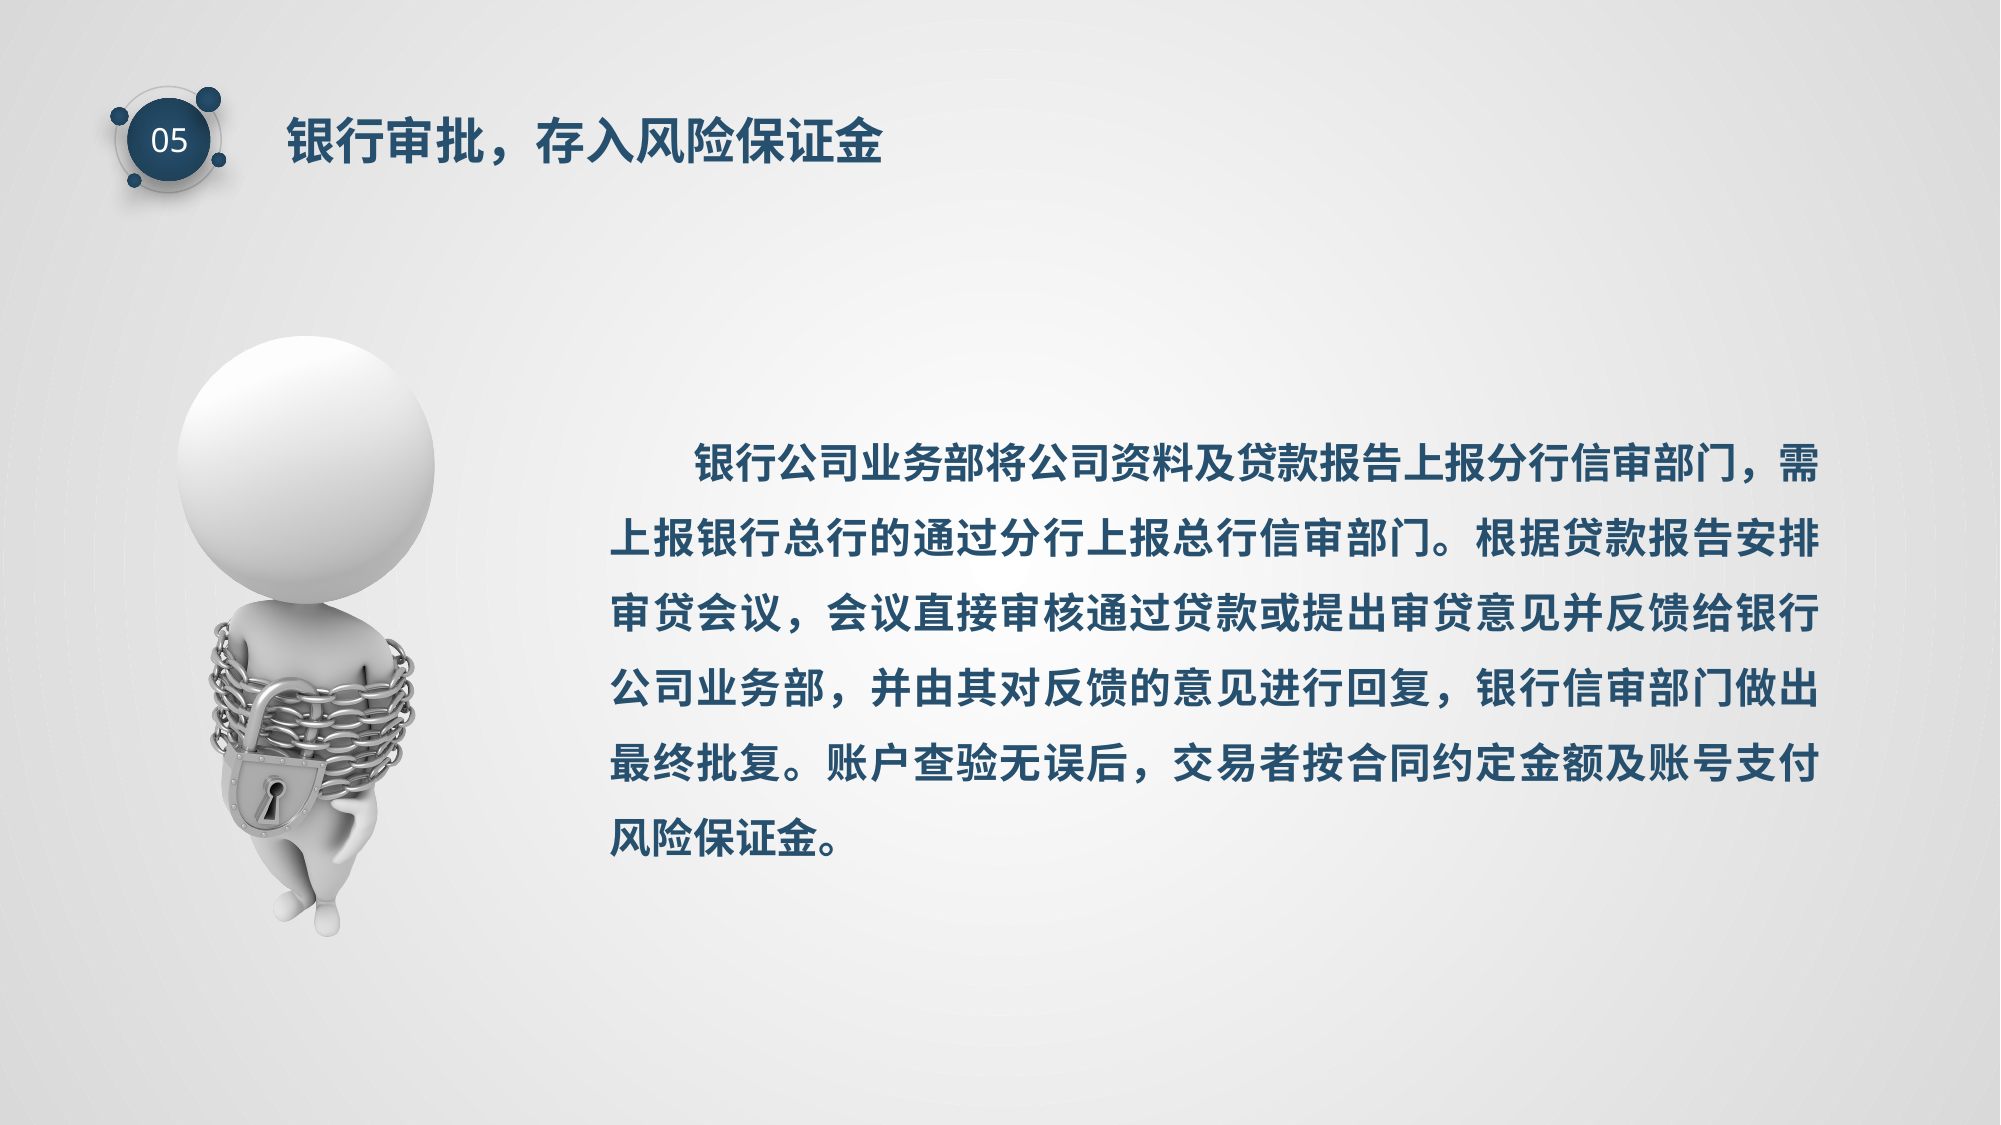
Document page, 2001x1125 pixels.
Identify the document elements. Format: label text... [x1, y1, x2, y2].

text_box 银行公司业务部将公司资料及贷款报告上报分行信审部门，需上报银行总行的通过分行上报总行信审部门。根据贷款报告安排审贷会议，会议直接审核通过贷款或提出审贷意见并反馈给银行公司业务部，并由其对反馈的意见进行回复，银行信审部门做出最终批复。账户查验无误后，交易者按合同约定金额及账号支付风险保证金。 [595, 404, 1836, 870]
picture [115, 313, 504, 962]
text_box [110, 86, 226, 193]
text_box 银行审批，存入风险保证金 [270, 101, 900, 177]
